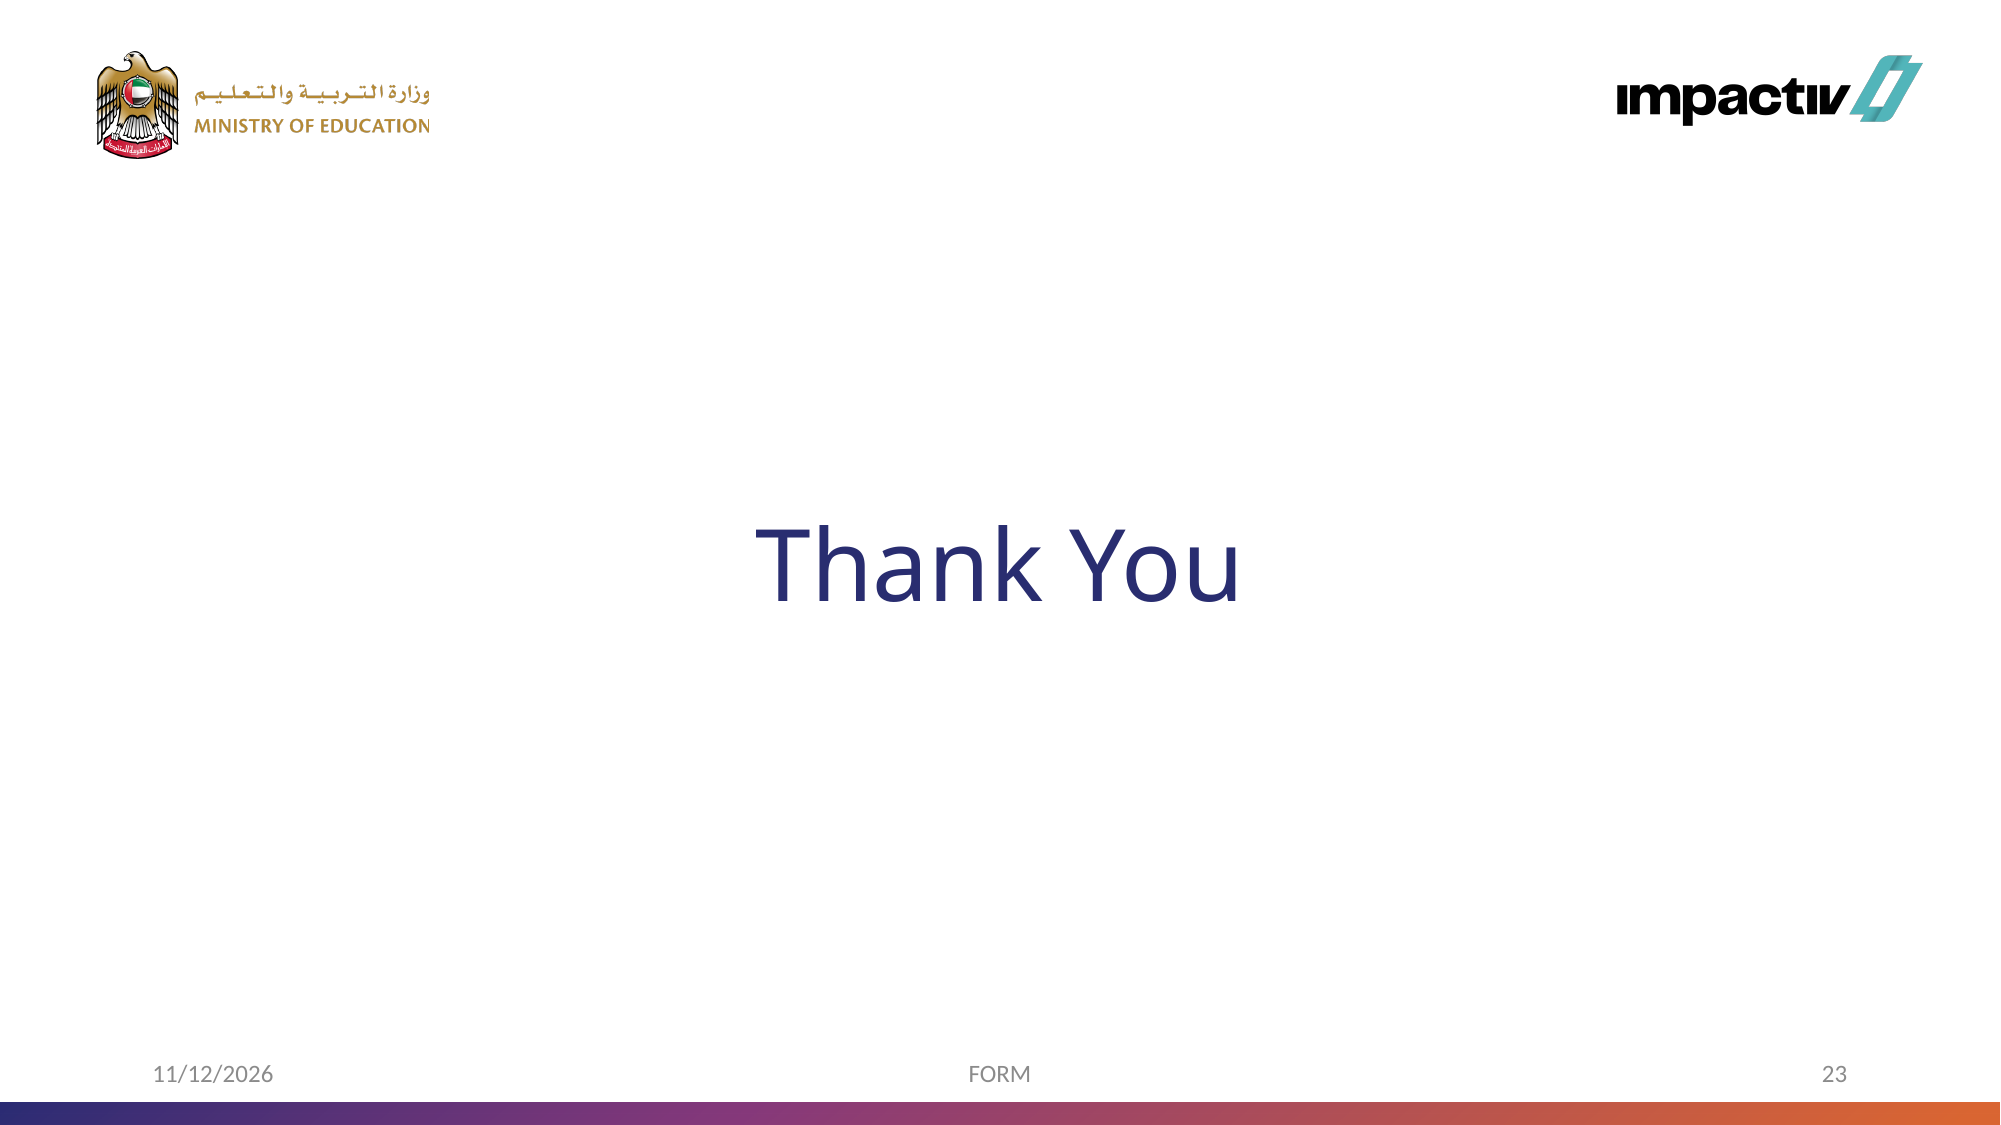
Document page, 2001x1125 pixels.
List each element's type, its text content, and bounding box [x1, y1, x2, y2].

picture [1610, 52, 1929, 128]
text_box Thank You [577, 494, 1423, 629]
footer FORM [662, 1042, 1338, 1103]
slide_number 23 [1412, 1042, 1863, 1103]
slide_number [137, 1042, 588, 1103]
